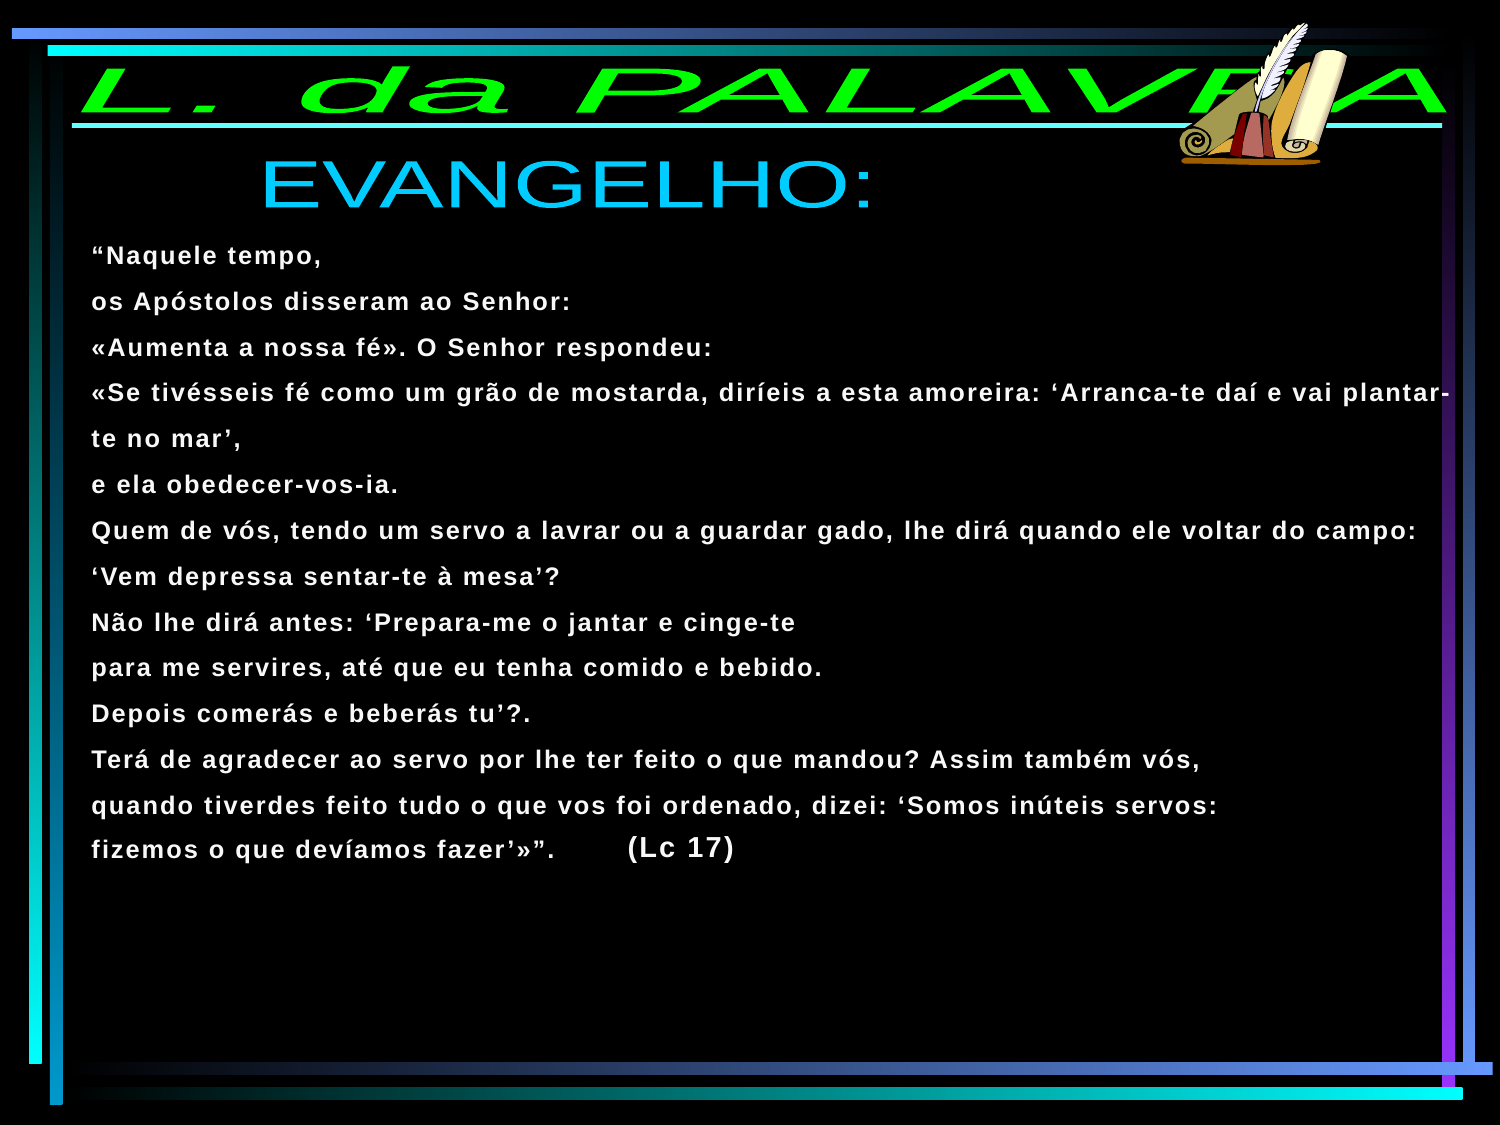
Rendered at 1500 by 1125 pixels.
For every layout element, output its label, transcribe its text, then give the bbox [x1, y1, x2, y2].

text_box “Naquele tempo, os Apóstolos disseram ao Senhor: «Aumenta a nossa fé». O Senhor respondeu: «Se tivésseis fé como um grão de mostarda, diríeis a esta amoreira: ‘Arranca-te daí e vai plantar-te no mar’, e ela obedecer-vos-ia. Quem de vós, tendo um servo a lavrar ou a guardar gado, lhe dirá quando ele voltar do campo: ‘Vem depressa sentar-te à mesa’? Não lhe dirá antes: ‘Prepara-me o jantar e cinge-te para me servires, até que eu tenha comido e bebido. Depois comerás e beberás tu’?. Terá de agradecer ao servo por lhe ter feito o que mandou? Assim também vós, quando tiverdes feito tudo o que vos foi ordenado, dizei: ‘Somos inúteis servos: fizemos o que devíamos fazer’»”. (Lc 17) [76, 233, 1471, 890]
picture [1174, 18, 1354, 168]
